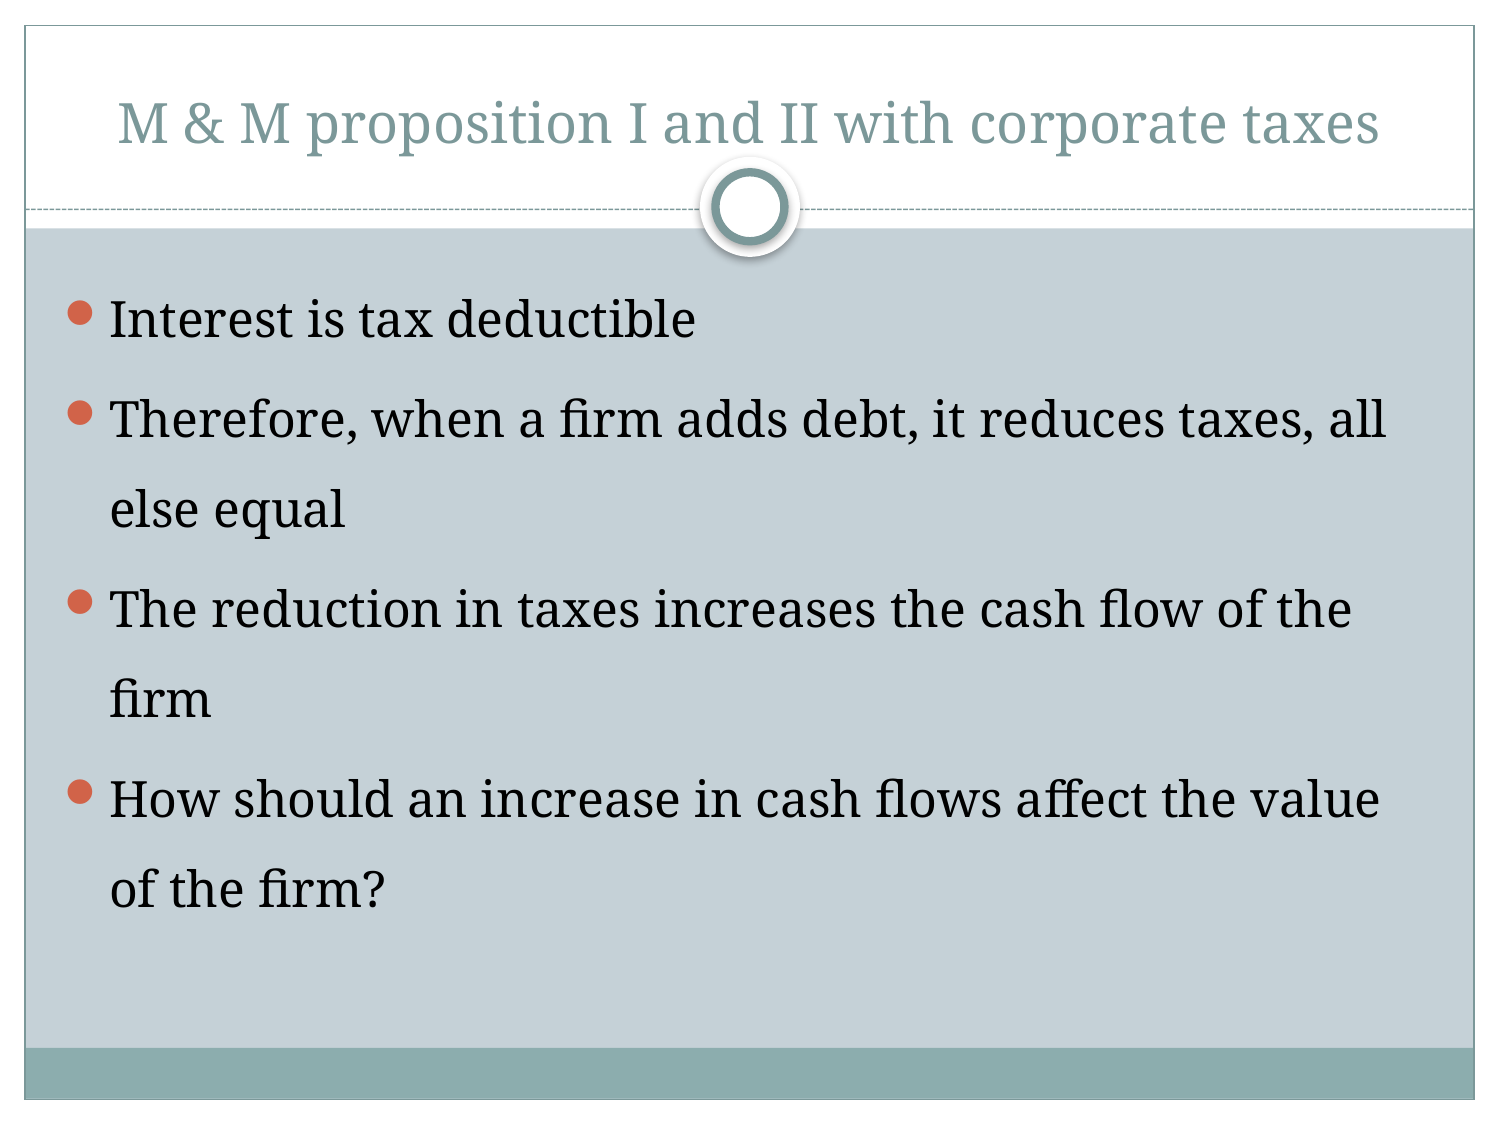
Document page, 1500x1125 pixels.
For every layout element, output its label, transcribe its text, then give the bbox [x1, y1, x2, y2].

title M & M proposition I and II with corporate taxes [49, 37, 1450, 162]
list Interest is tax deductible Therefore, when a firm adds debt, it reduces taxes, all else equal The reduction in taxes increases the cash flow of the firm How should an increase in cash flows affect the value of the firm? [49, 250, 1445, 1001]
